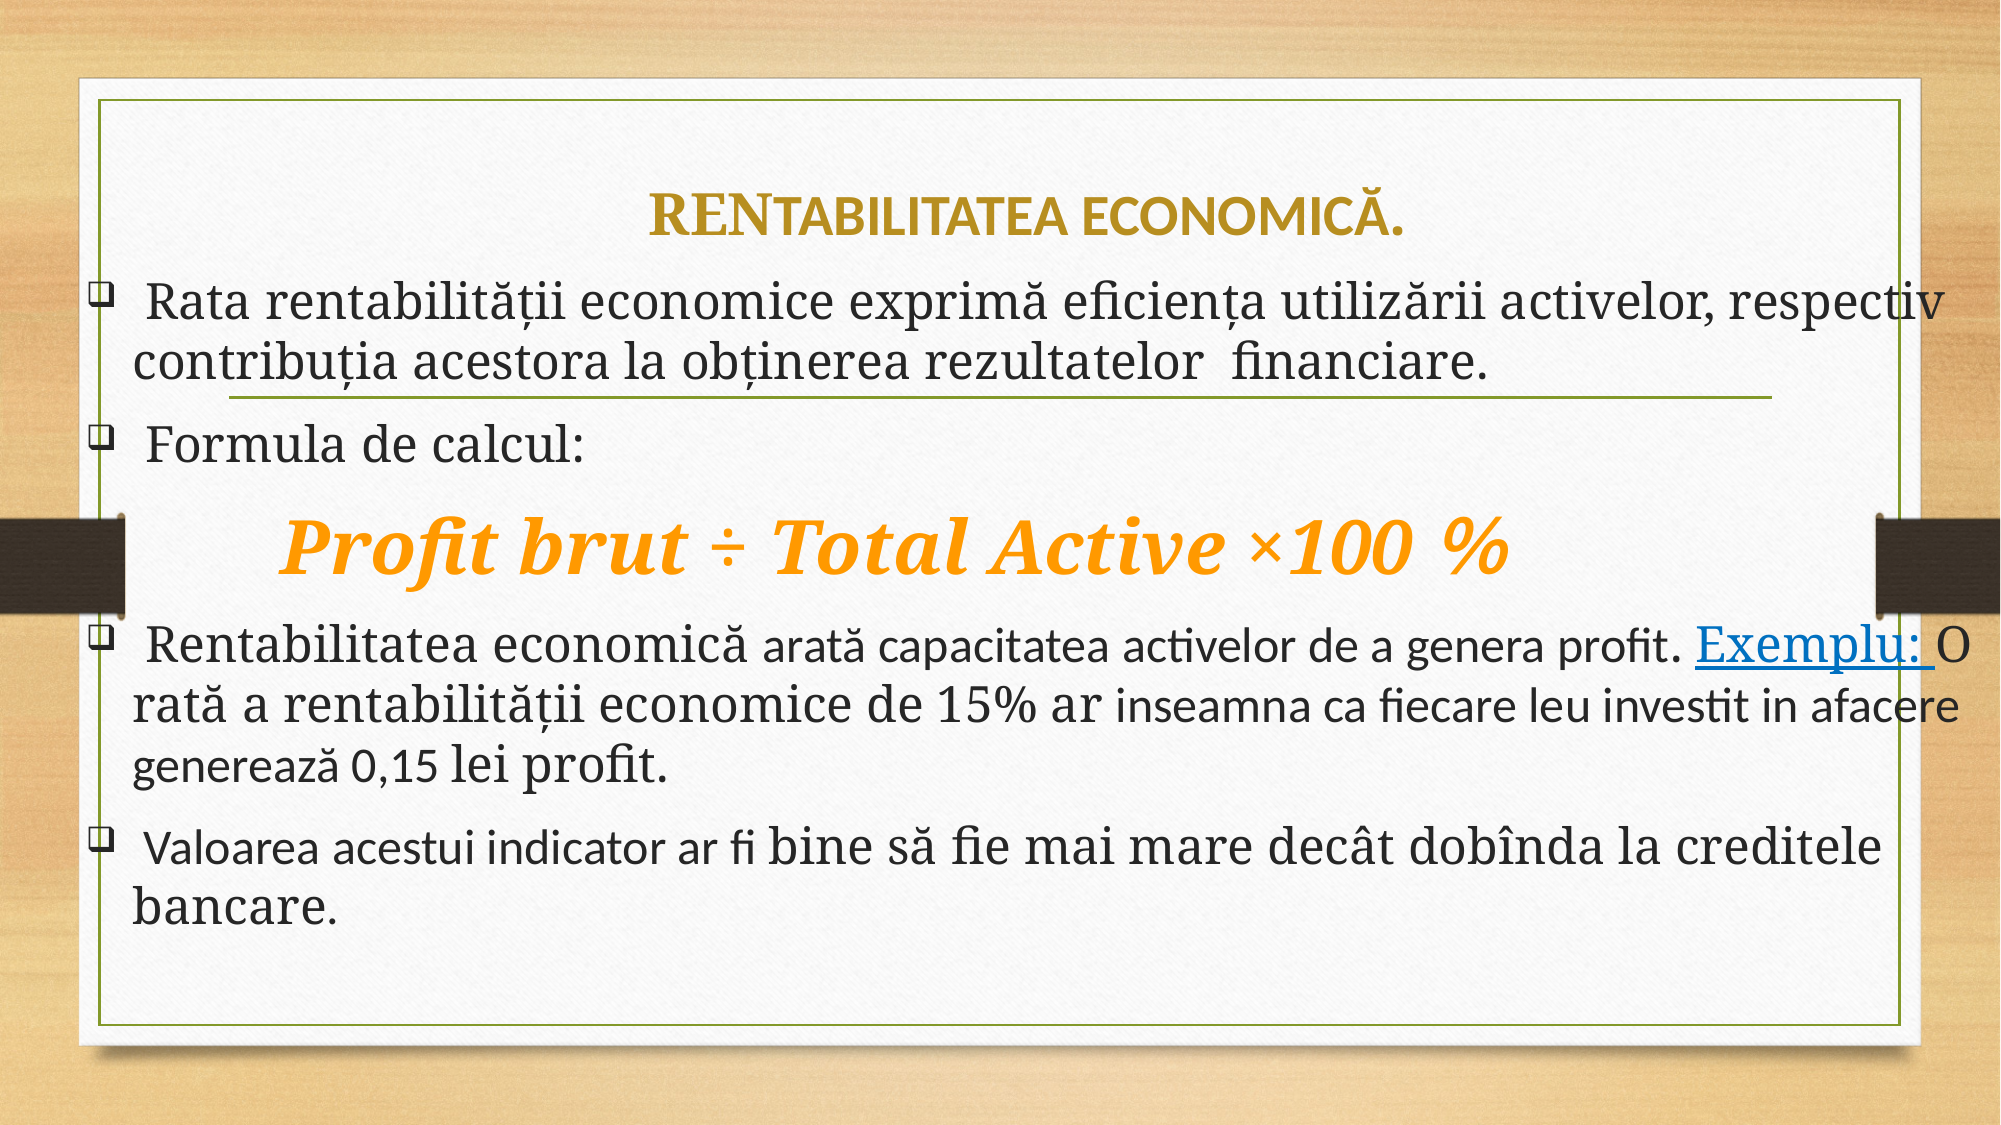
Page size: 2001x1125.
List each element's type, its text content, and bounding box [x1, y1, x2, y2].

picture [0, 0, 2001, 1125]
list RENTABILITATEA ECONOMICĂ. Rata rentabilității economice exprimă eficienţa utilizării activelor, respectiv contribuţia acestora la obţinerea rezultatelor financiare. Formula de calcul: Profit brut ÷ Total Active ×100％ Rentabilitatea economică arată capacitatea activelor de a genera profit. Exemplu: O rată a rentabilității economice de 15% ar inseamna ca fiecare leu investit in afacere generează 0,15 lei profit. Valoarea acestui indicator ar fi bine să fie mai mare decât dobînda la creditele bancare. [70, 169, 2000, 986]
